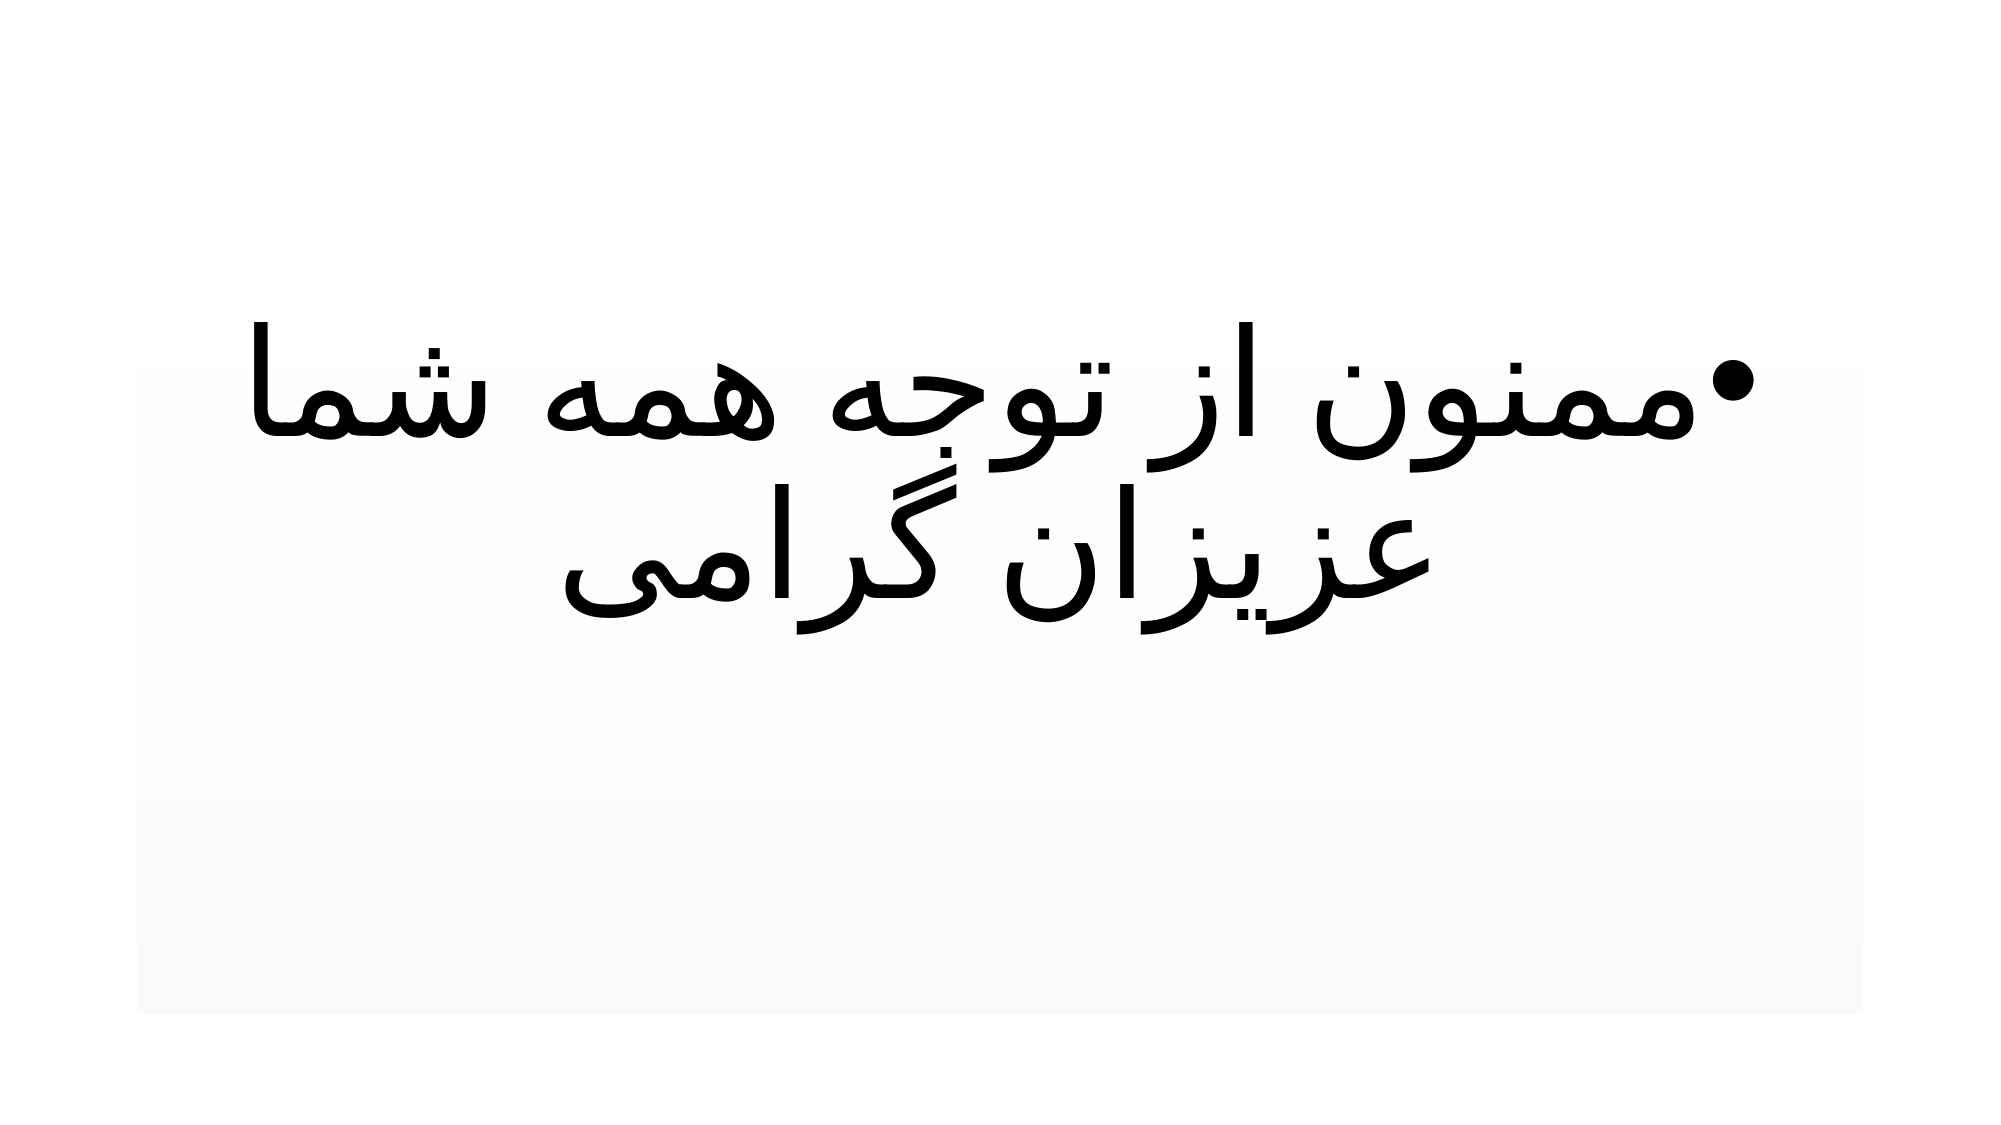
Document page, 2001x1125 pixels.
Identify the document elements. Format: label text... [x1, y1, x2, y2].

list ممنون از توجه همه شما عزیزان گرامی [137, 299, 1863, 1014]
